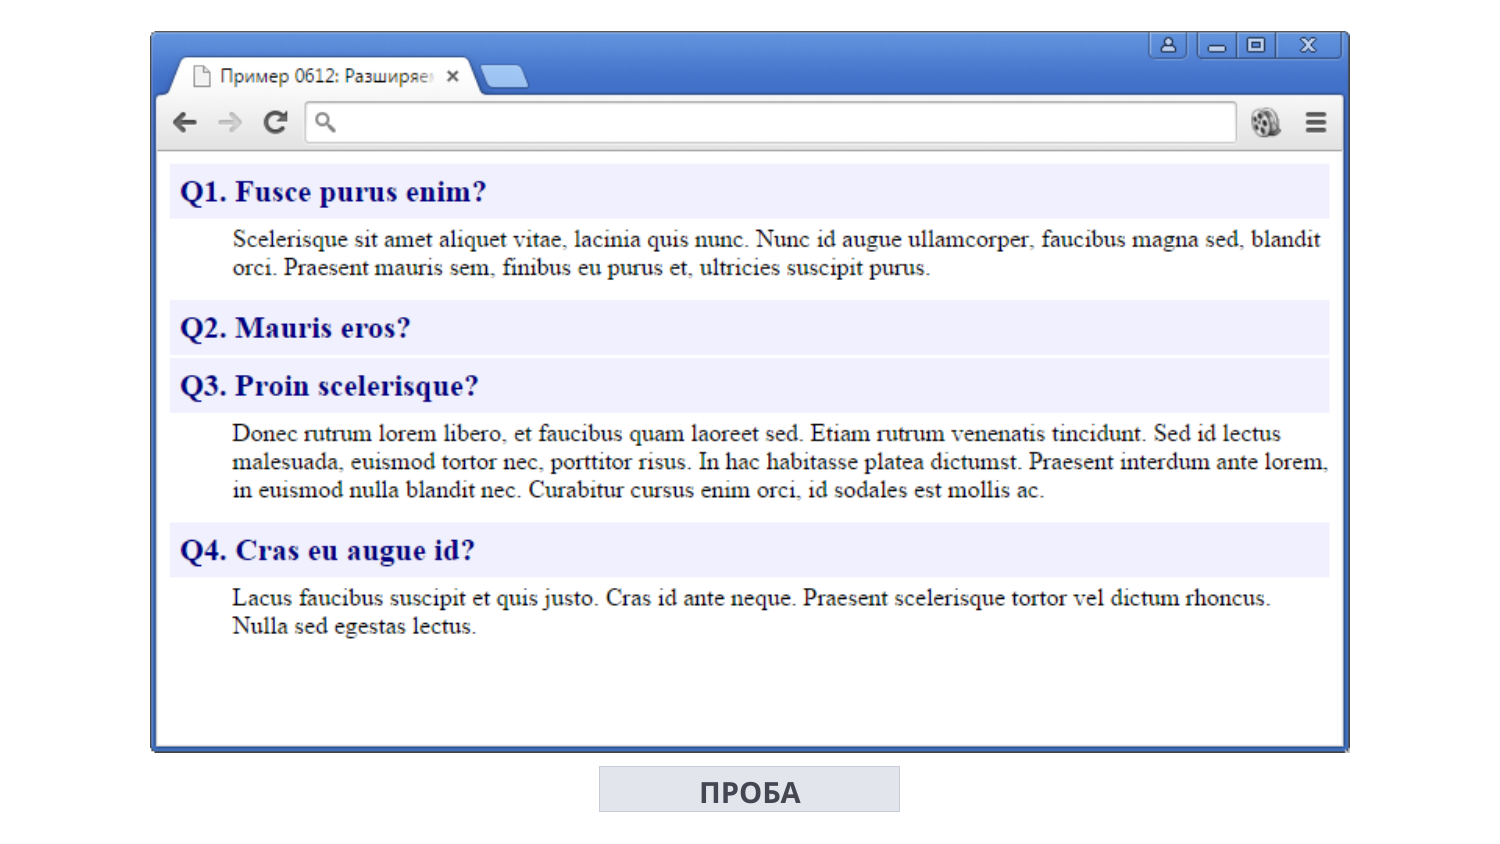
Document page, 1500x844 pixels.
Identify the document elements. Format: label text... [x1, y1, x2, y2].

text_box ПРОБА [599, 766, 900, 812]
picture [149, 31, 1351, 753]
